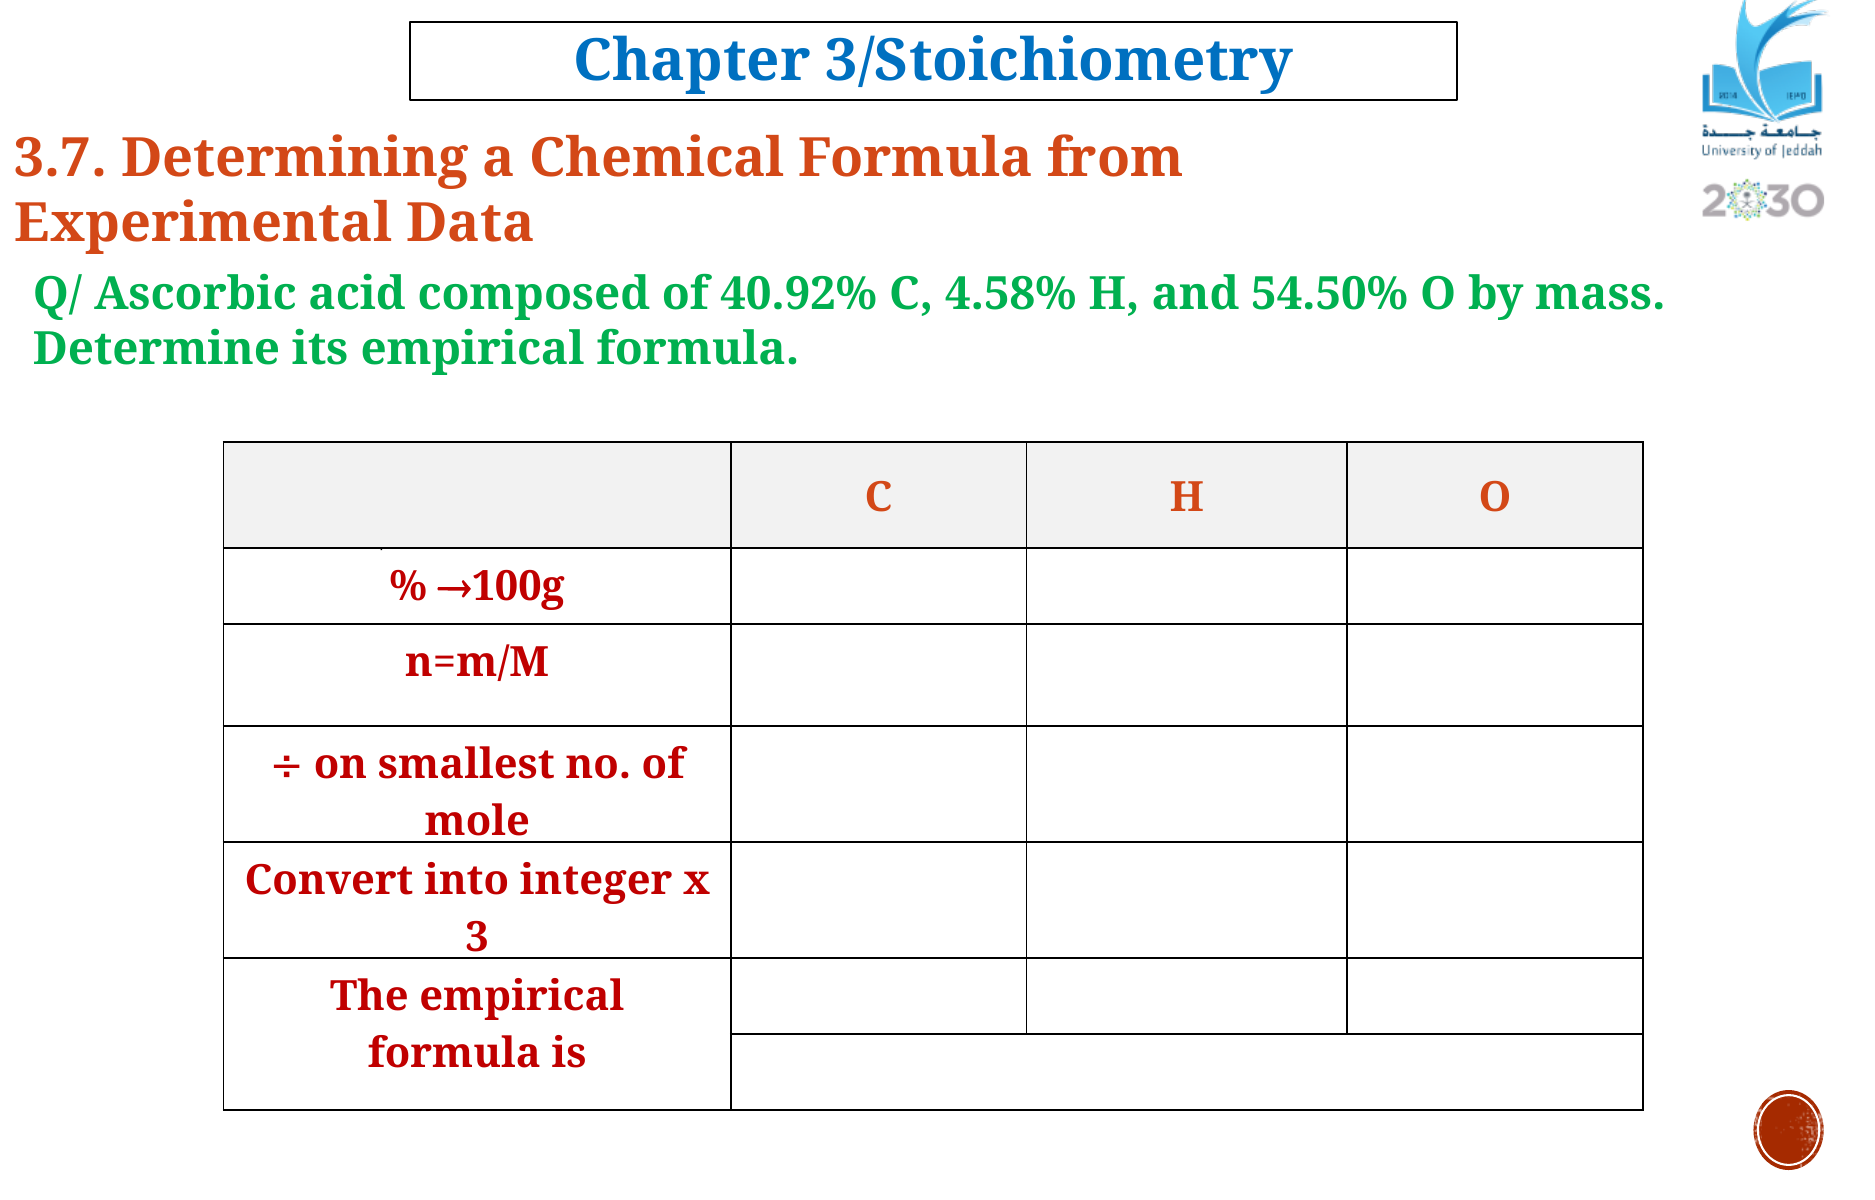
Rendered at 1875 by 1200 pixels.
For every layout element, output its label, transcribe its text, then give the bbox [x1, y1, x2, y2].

table_cell % 100g [224, 549, 730, 623]
table_cell [732, 843, 1026, 957]
table_cell [732, 727, 1026, 841]
table_header C [732, 443, 1026, 547]
table_header O [1348, 443, 1642, 547]
table_cell [1027, 959, 1346, 1033]
table_cell [732, 625, 1026, 725]
table_cell [1348, 727, 1642, 841]
table_header H [1027, 443, 1346, 547]
table_cell n=m/M [224, 625, 730, 725]
table_cell [732, 1035, 1642, 1109]
table_cell The empirical formula is [224, 959, 730, 1109]
table_cell [1348, 959, 1642, 1033]
table_header [224, 443, 730, 547]
table_cell [1027, 727, 1346, 841]
table_cell [1348, 549, 1642, 623]
table_cell [732, 959, 1026, 1033]
table_cell [1348, 843, 1642, 957]
table_cell [732, 549, 1026, 623]
table_cell [1027, 843, 1346, 957]
picture [1681, 0, 1846, 227]
text_box Q/ Ascorbic acid composed of 40.92% C, 4.58% H, and 54.50% O by mass. Determine its empirical formula. [18, 256, 1875, 381]
table_cell [1027, 549, 1346, 623]
text_box Chapter 3/Stoichiometry [409, 21, 1458, 101]
table_cell [1027, 625, 1346, 725]
table_cell  on smallest no. of mole [224, 727, 730, 841]
table_cell Convert into integer x 3 [224, 843, 730, 957]
text_box 3.7. Determining a Chemical Formula from Experimental Data [0, 113, 1536, 260]
table_cell [1348, 625, 1642, 725]
